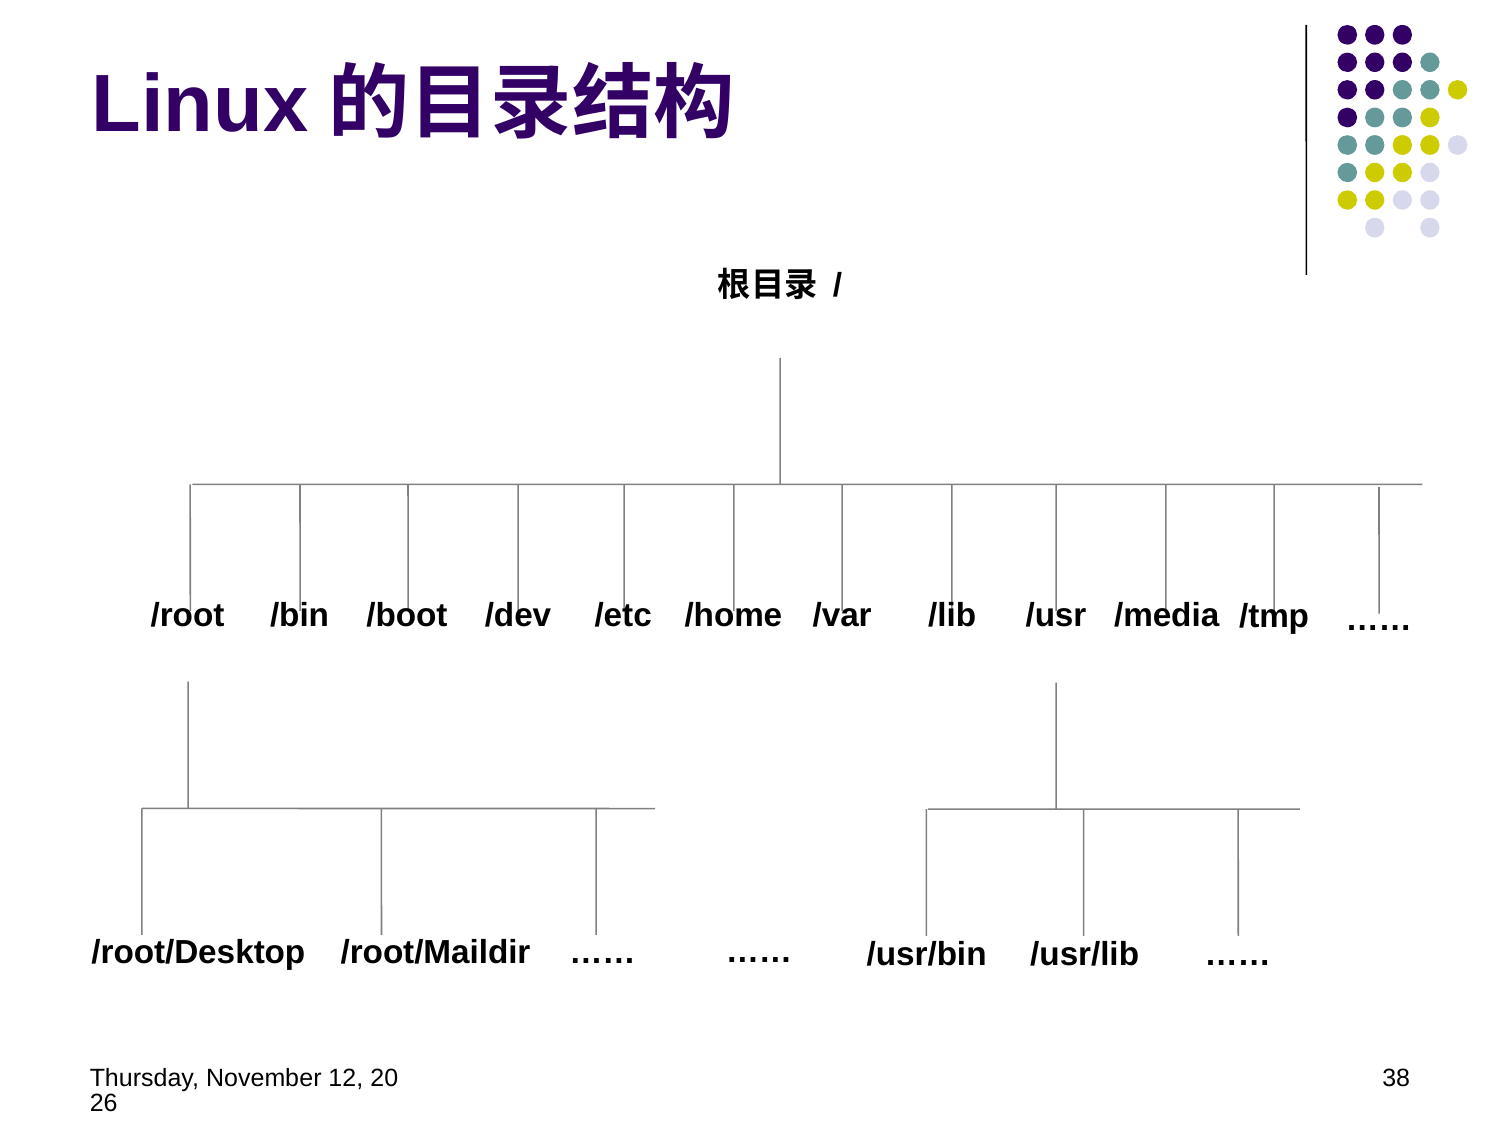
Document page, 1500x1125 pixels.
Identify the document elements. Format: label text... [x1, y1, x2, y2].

title Linux的目录结构 [76, 42, 1428, 230]
slide_number 38 [1074, 1024, 1425, 1100]
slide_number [75, 1024, 425, 1100]
footer [360, 1023, 1247, 1099]
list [75, 255, 1428, 980]
